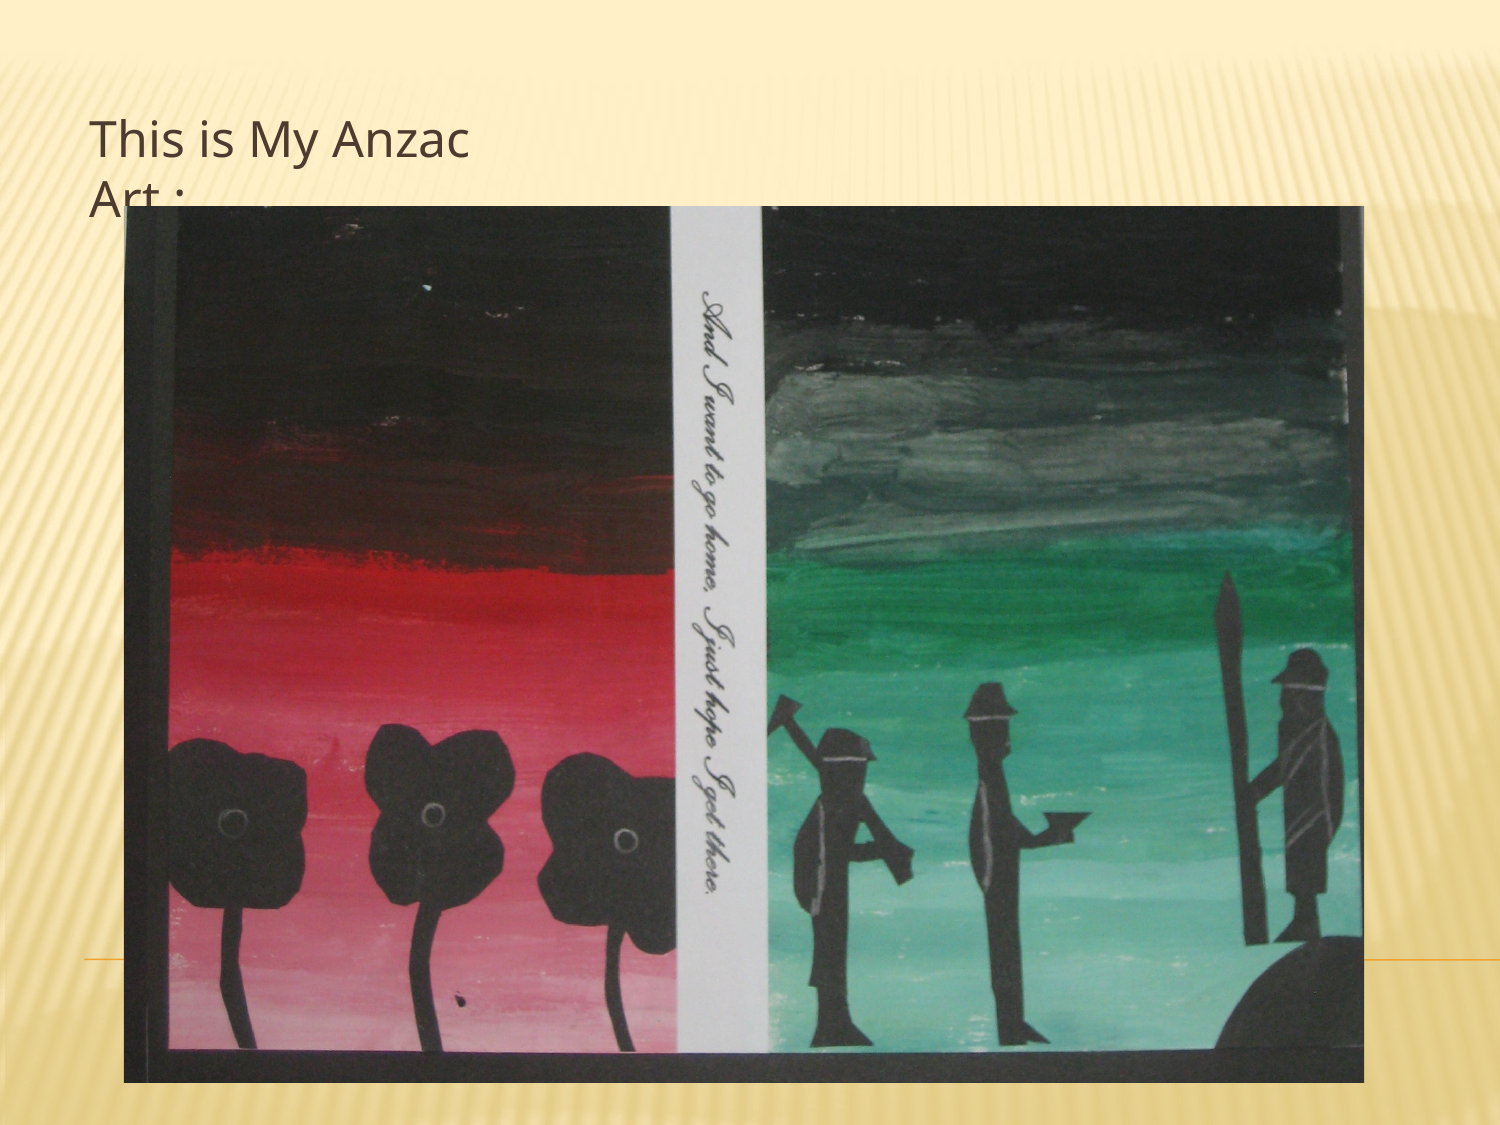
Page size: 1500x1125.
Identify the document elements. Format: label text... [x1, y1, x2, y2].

picture [123, 206, 1365, 1084]
list This is My Anzac Art : [75, 99, 569, 888]
